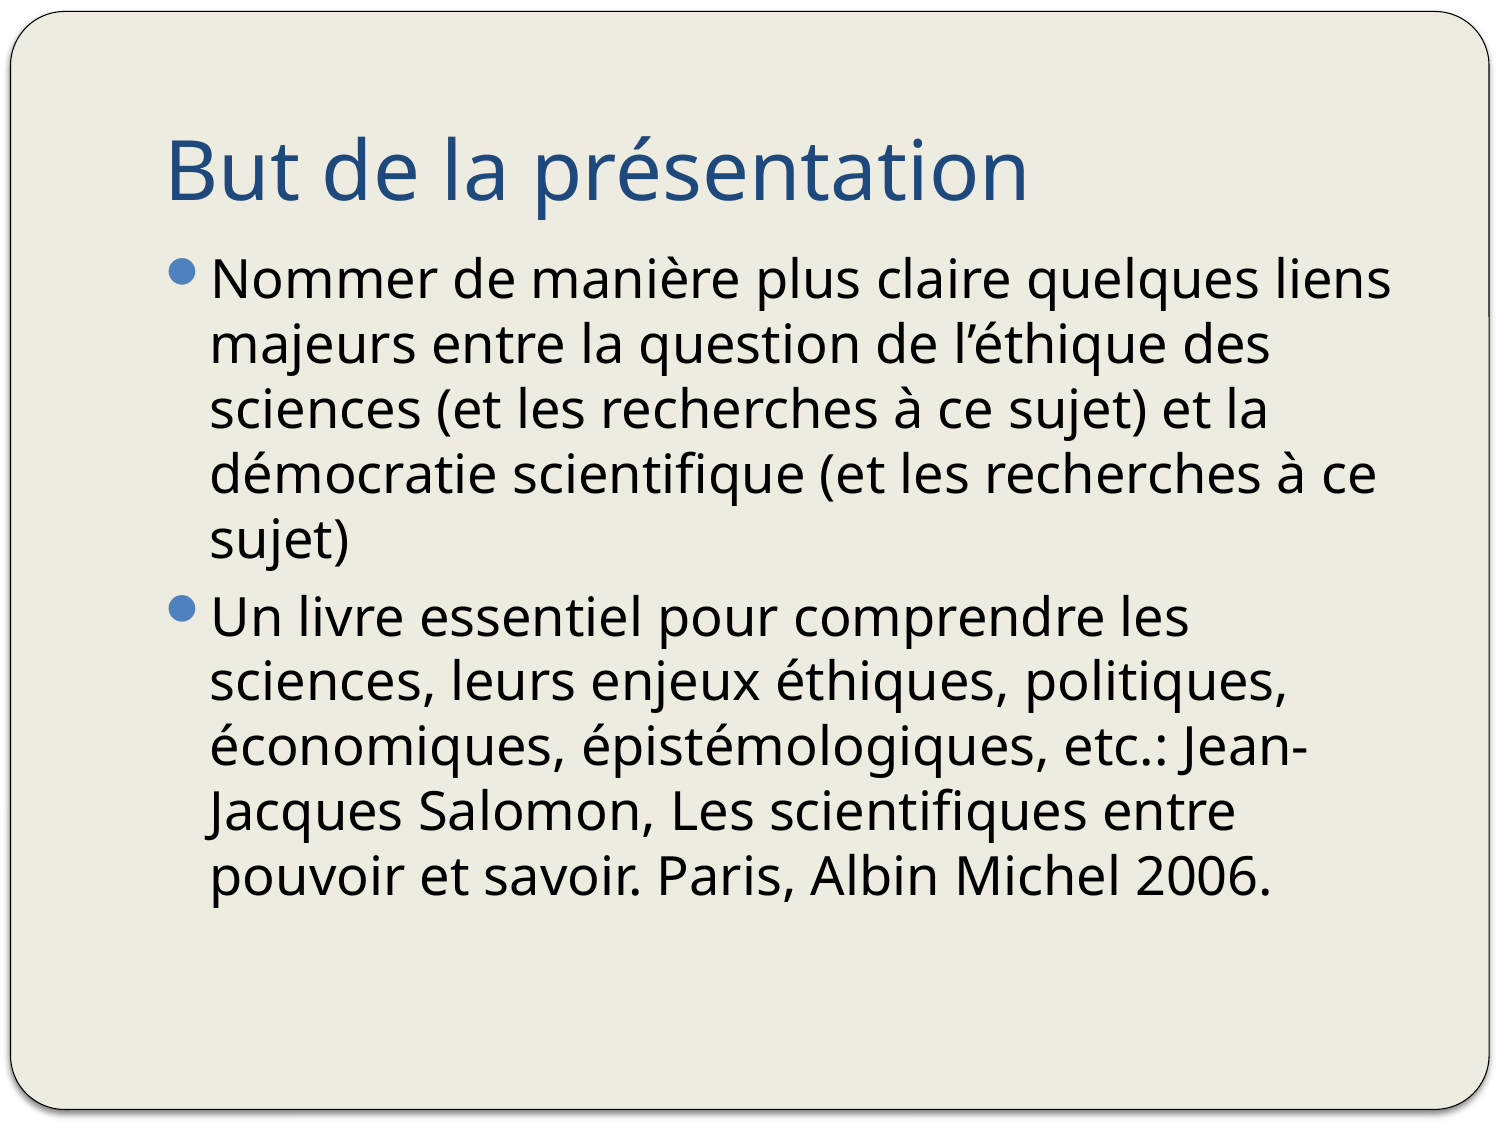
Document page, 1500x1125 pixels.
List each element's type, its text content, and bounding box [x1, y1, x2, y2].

list Nommer de manière plus claire quelques liens majeurs entre la question de l’éthique des sciences (et les recherches à ce sujet) et la démocratie scientifique (et les recherches à ce sujet) Un livre essentiel pour comprendre les sciences, leurs enjeux éthiques, politiques, économiques, épistémologiques, etc.: Jean-Jacques Salomon, Les scientifiques entre pouvoir et savoir. Paris, Albin Michel 2006. [150, 237, 1425, 988]
title But de la présentation [150, 45, 1425, 233]
